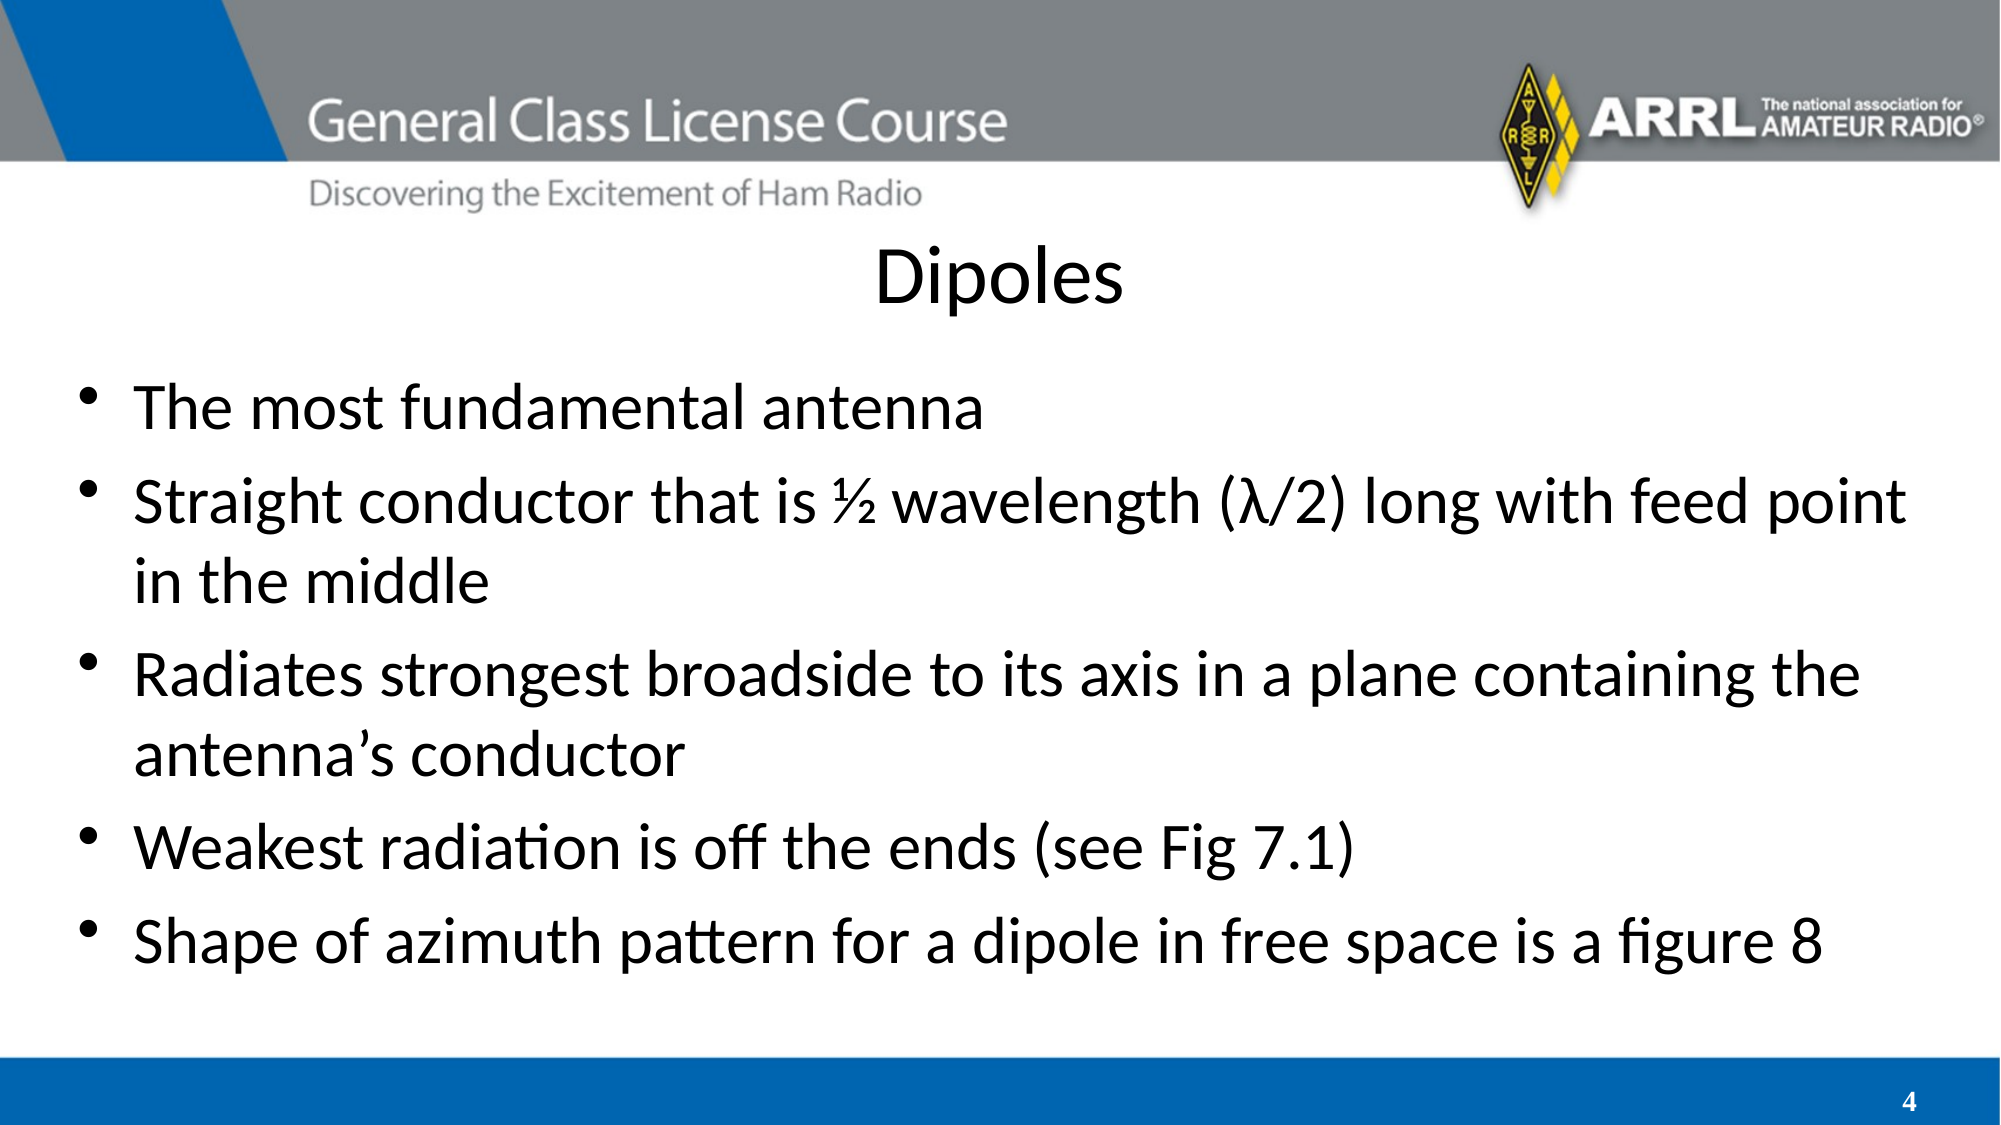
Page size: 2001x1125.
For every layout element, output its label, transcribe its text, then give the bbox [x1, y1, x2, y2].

title Dipoles [37, 212, 1963, 356]
list The most fundamental antenna Straight conductor that is 1⁄2 wavelength (λ/2) long with feed point in the middle Radiates strongest broadside to its axis in a plane containing the antenna’s conductor Weakest radiation is off the ends (see Fig 7.1) Shape of azimuth pattern for a dipole in free space is a figure 8 [62, 355, 1963, 1075]
picture [0, 0, 2001, 1125]
